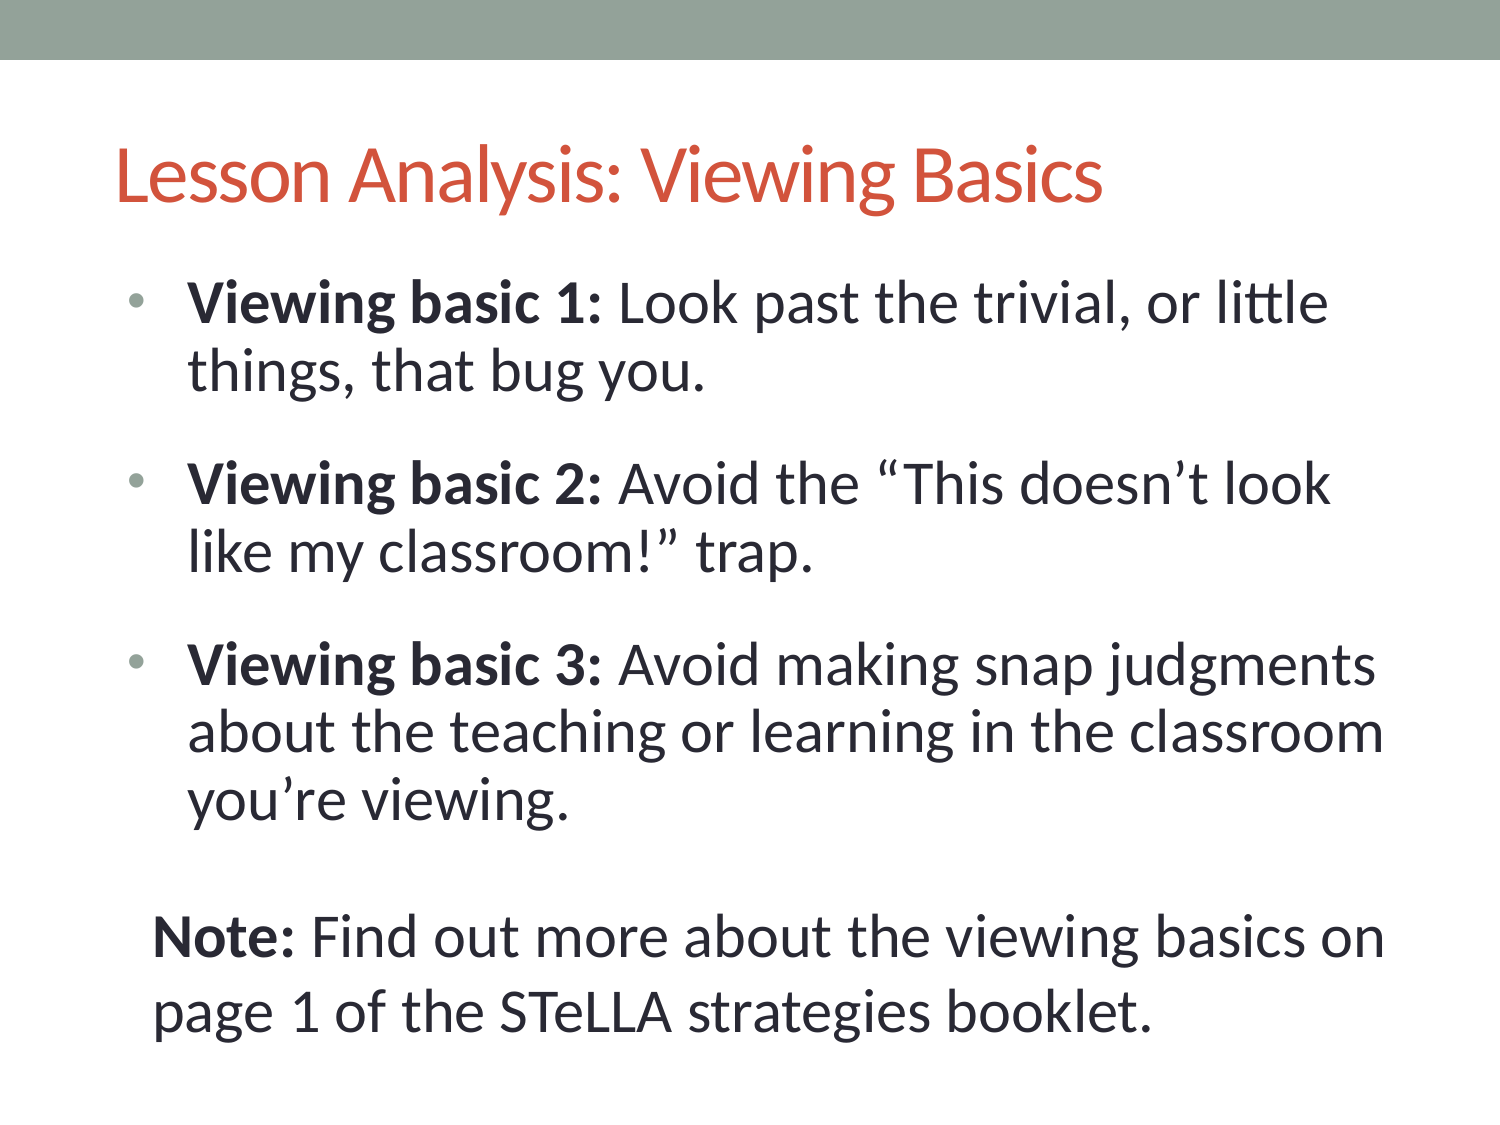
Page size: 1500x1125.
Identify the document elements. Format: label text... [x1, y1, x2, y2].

list Viewing basic 1: Look past the trivial, or little things, that bug you. Viewing basic 2: Avoid the “This doesn’t look like my classroom!” trap. Viewing basic 3: Avoid making snap judgments about the teaching or learning in the classroom you’re viewing. [112, 262, 1425, 900]
text_box Note: Find out more about the viewing basics on page 1 of the STeLLA strategies booklet. [137, 887, 1438, 1053]
title Lesson Analysis: Viewing Basics [99, 87, 1425, 250]
